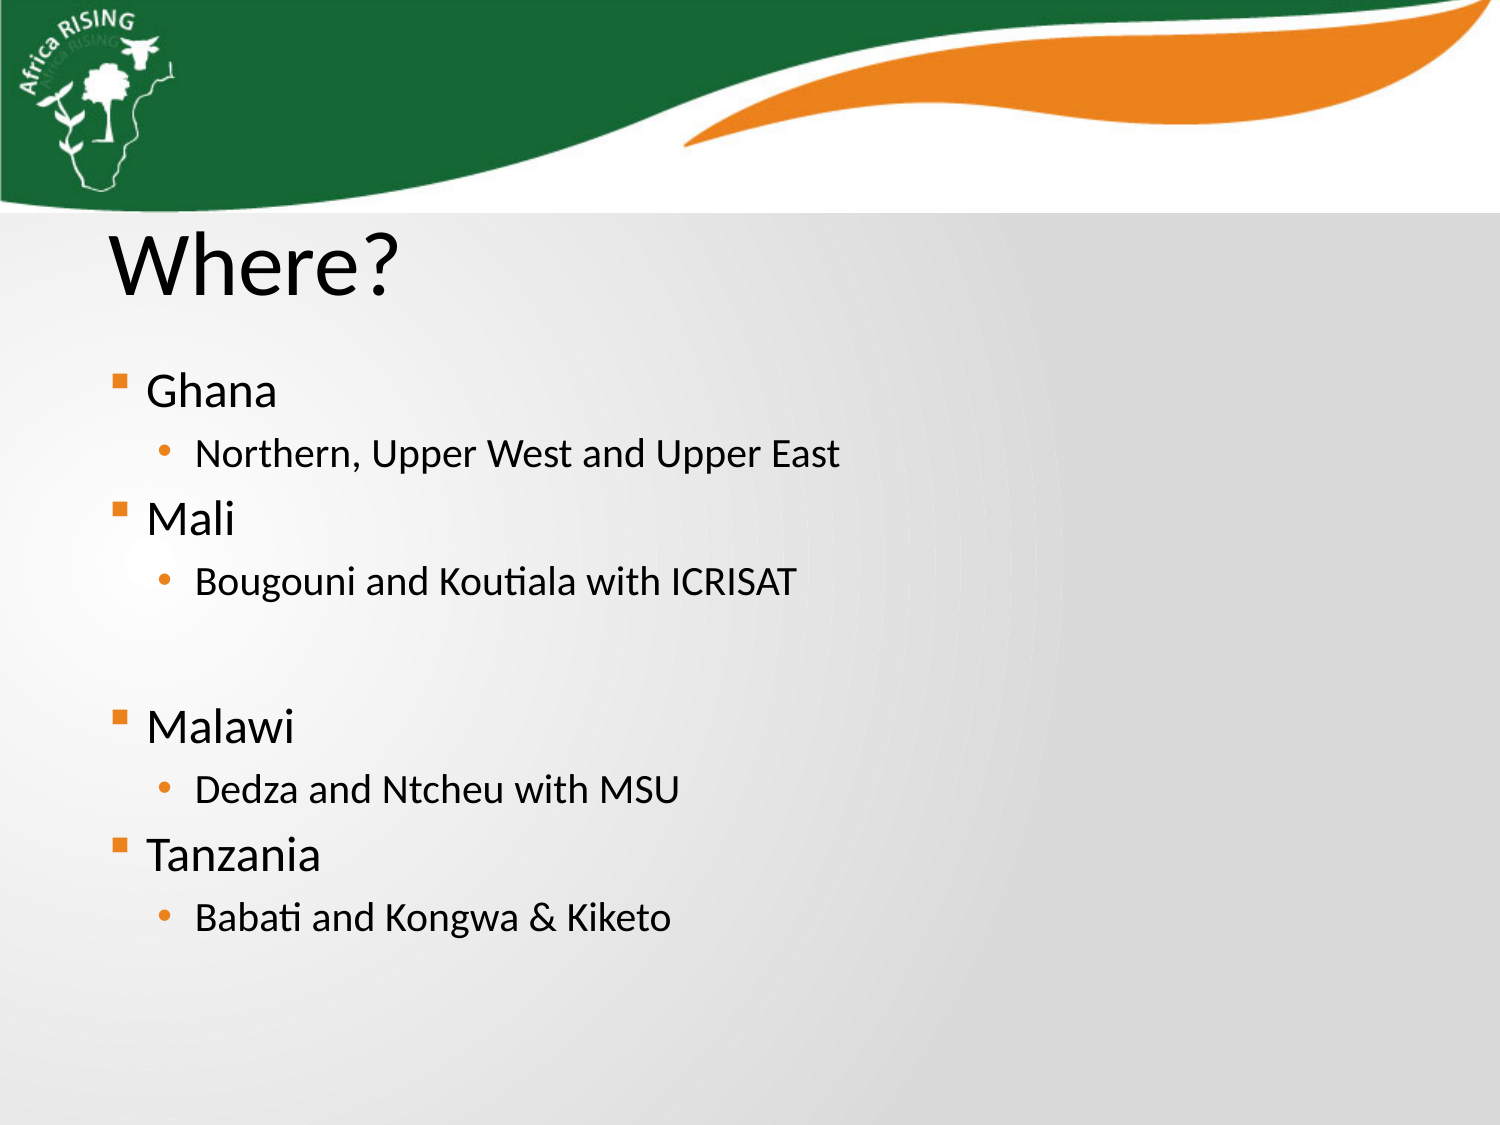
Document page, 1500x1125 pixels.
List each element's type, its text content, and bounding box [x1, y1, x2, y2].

list Where? [75, 196, 1412, 384]
picture [0, 0, 1500, 213]
list Ghana Northern, Upper West and Upper East Mali Bougouni and Koutiala with ICRISAT Malawi Dedza and Ntcheu with MSU Tanzania Babati and Kongwa & Kiketo [75, 384, 1412, 1071]
